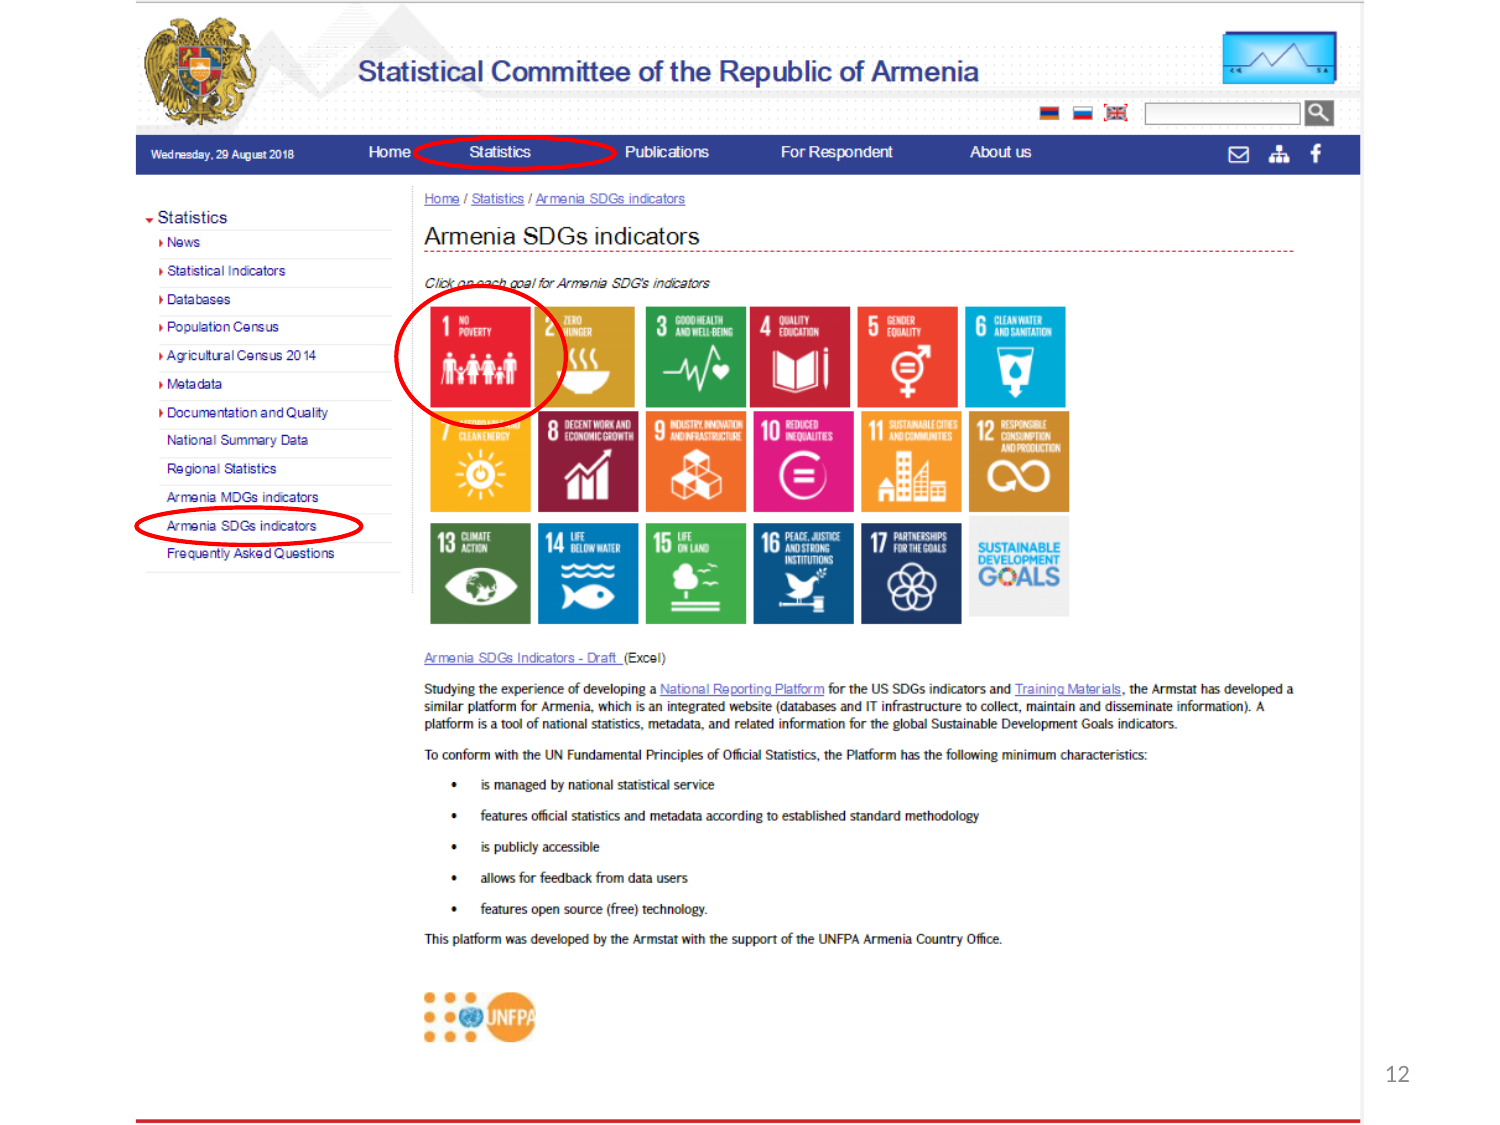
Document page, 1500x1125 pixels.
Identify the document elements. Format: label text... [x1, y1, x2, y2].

slide_number 12 [1368, 1042, 1425, 1103]
picture [135, 0, 1365, 1125]
